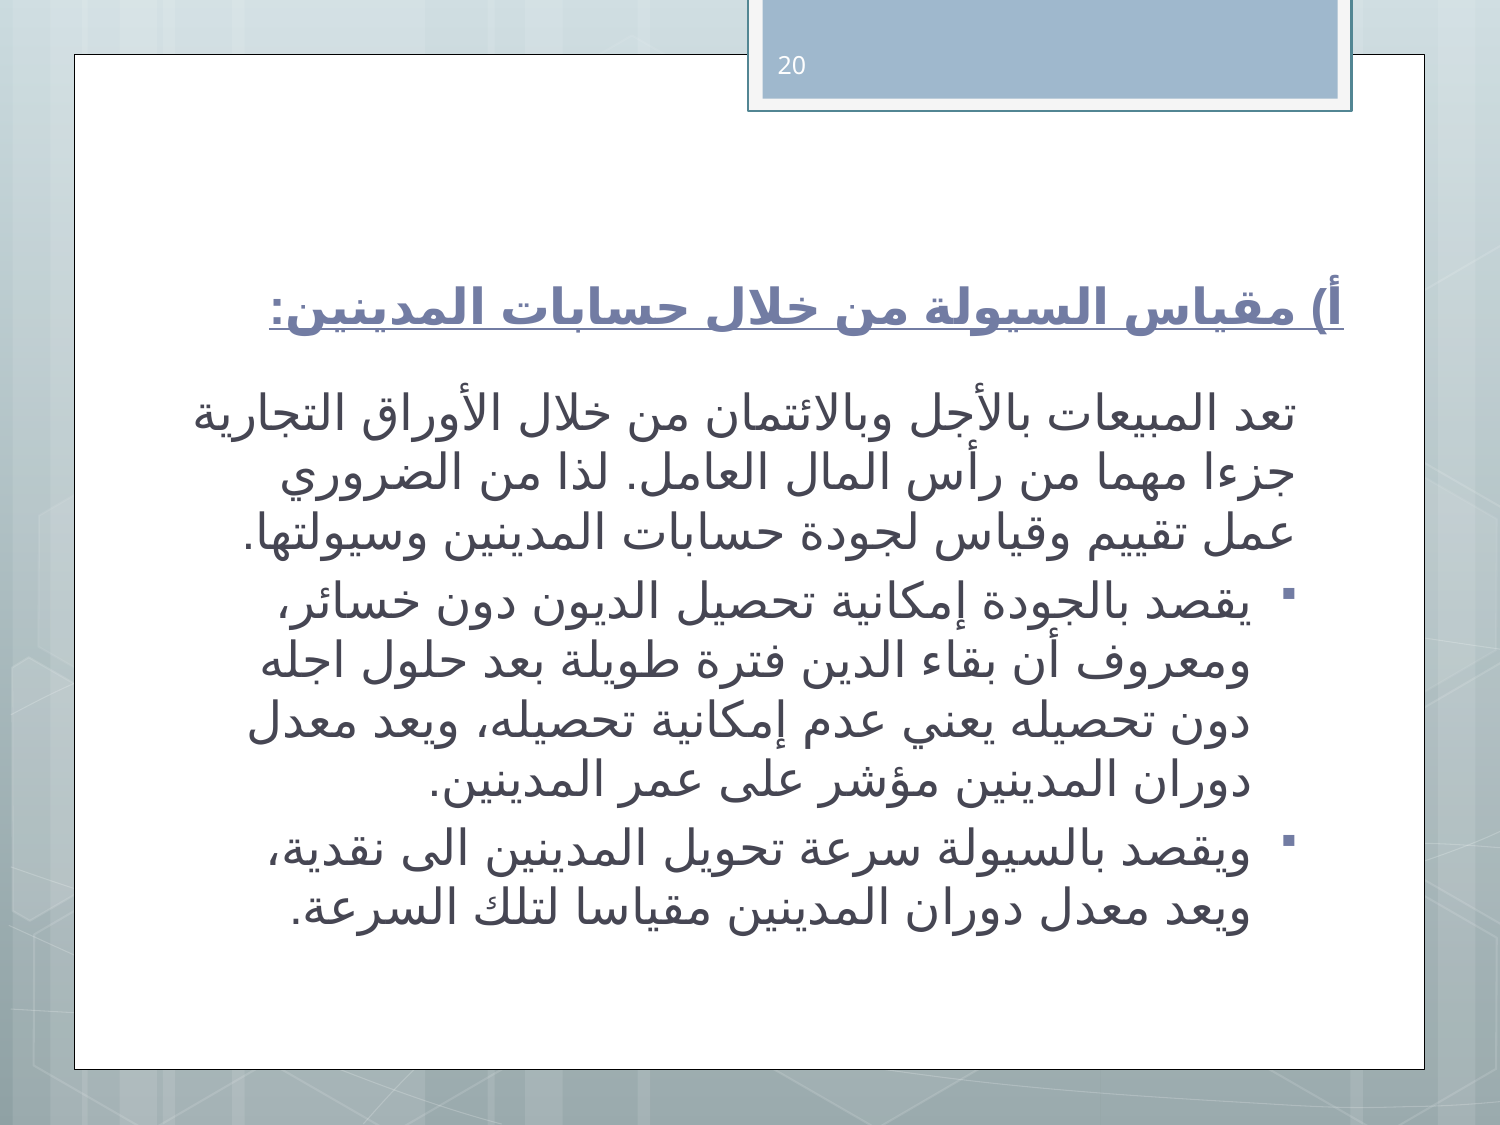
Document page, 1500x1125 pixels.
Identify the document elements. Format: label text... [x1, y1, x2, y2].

title أ) مقياس السيولة من خلال حسابات المدينين: [206, 255, 1359, 343]
slide_number 20 [762, 36, 982, 97]
list تعد المبيعات بالأجل وبالائتمان من خلال الأوراق التجارية جزءا مهما من رأس المال العامل. لذا من الضروري عمل تقييم وقياس لجودة حسابات المدينين وسيولتها. يقصد بالجودة إمكانية تحصيل الديون دون خسائر، ومعروف أن بقاء الدين فترة طويلة بعد حلول اجله دون تحصيله يعني عدم إمكانية تحصيله، ويعد معدل دوران المدينين مؤشر على عمر المدينين. ويقصد بالسيولة سرعة تحويل المدينين الى نقدية، ويعد معدل دوران المدينين مقياسا لتلك السرعة. [171, 373, 1324, 950]
